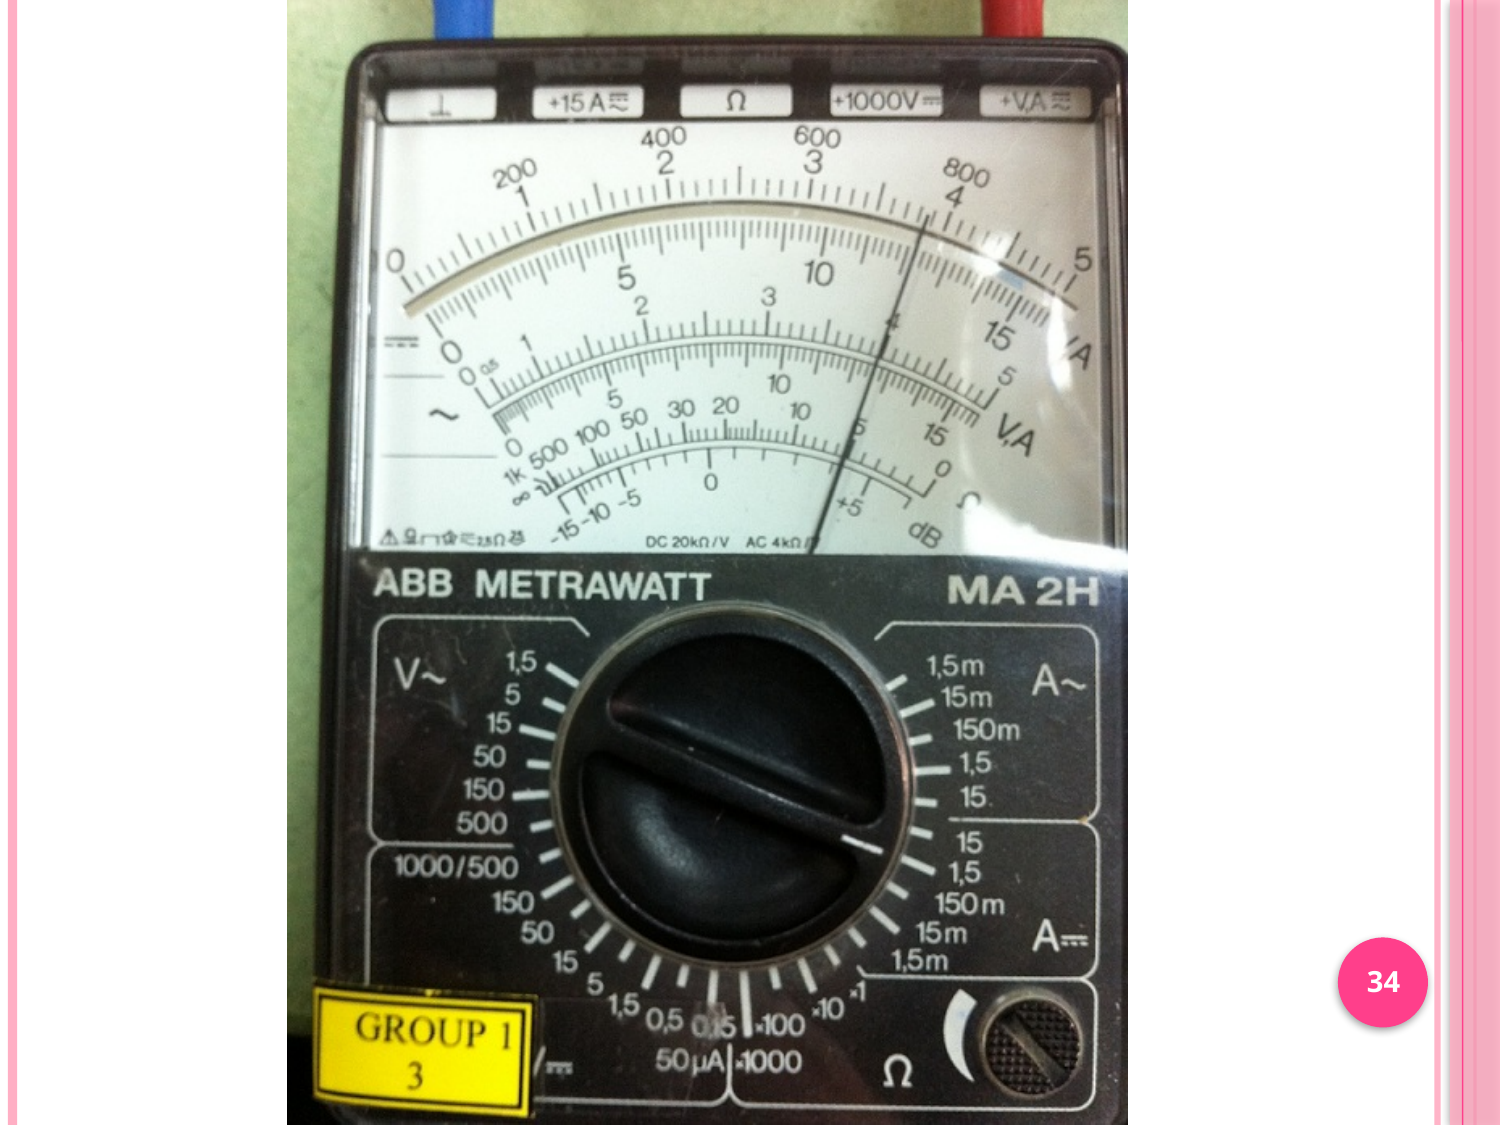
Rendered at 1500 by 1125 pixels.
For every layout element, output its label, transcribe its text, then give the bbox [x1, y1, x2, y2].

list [286, 0, 1128, 1125]
slide_number 34 [1333, 940, 1434, 1027]
